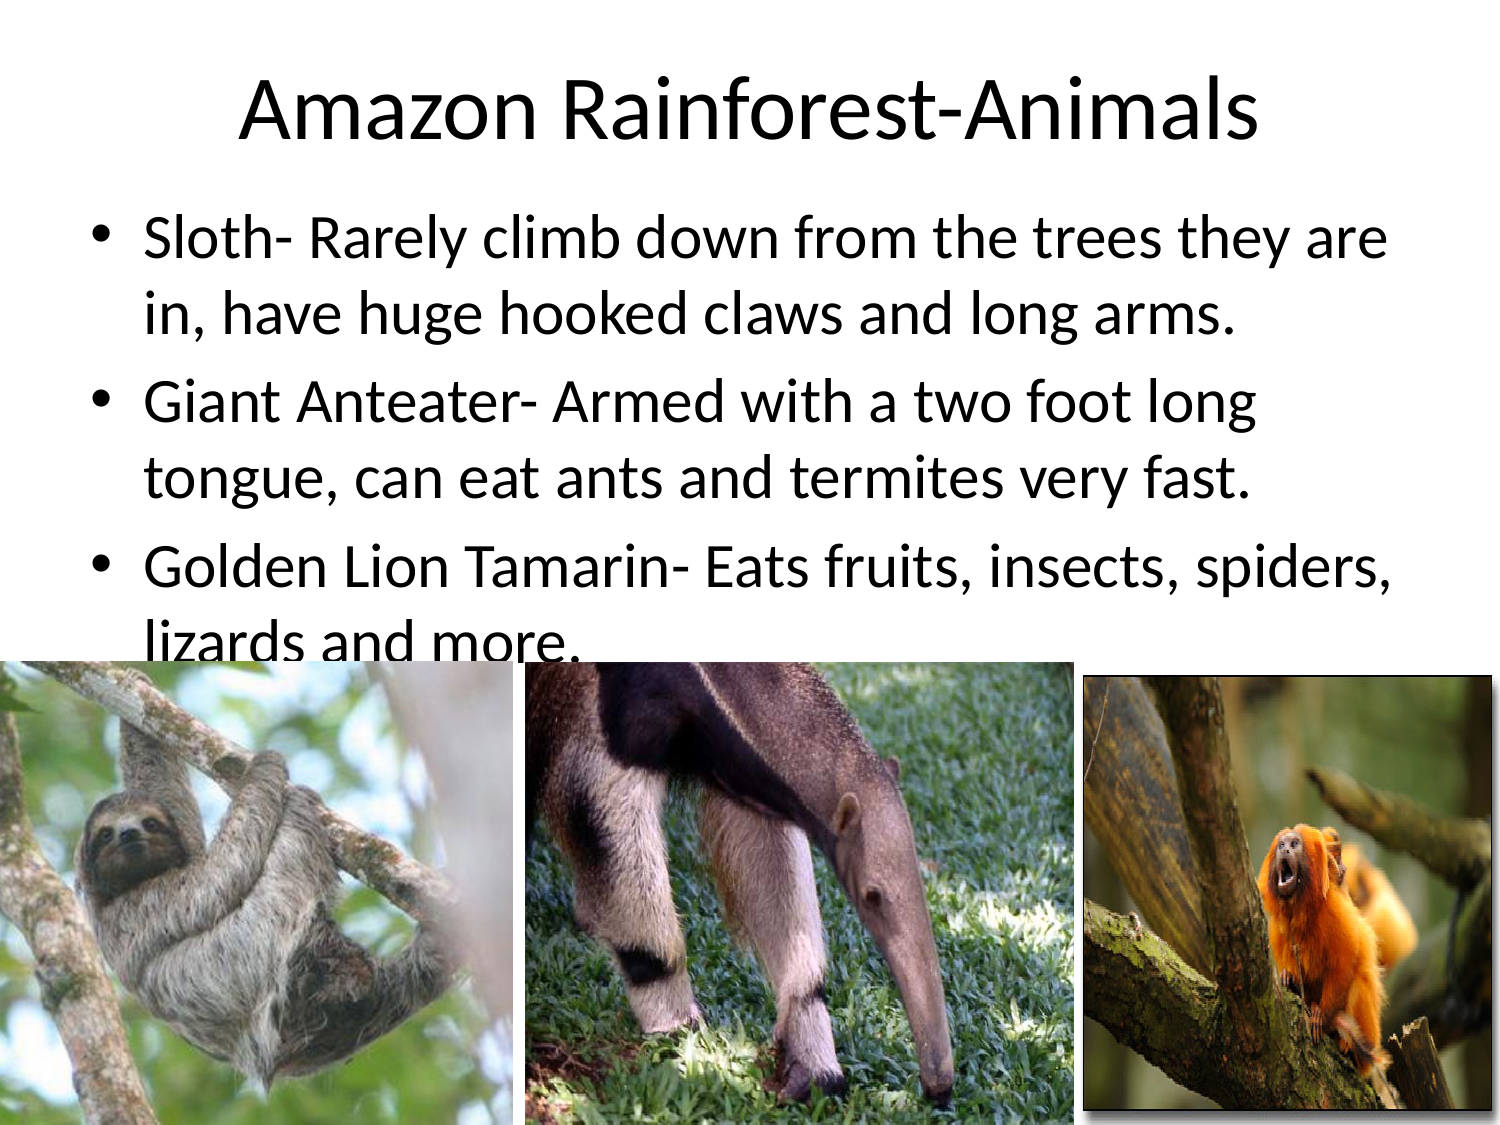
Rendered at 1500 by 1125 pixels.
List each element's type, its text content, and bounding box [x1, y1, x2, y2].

picture [0, 661, 513, 1125]
list Sloth- Rarely climb down from the trees they are in, have huge hooked claws and long arms. Giant Anteater- Armed with a two foot long tongue, can eat ants and termites very fast. Golden Lion Tamarin- Eats fruits, insects, spiders, lizards and more. [75, 187, 1425, 688]
picture [524, 662, 1500, 1125]
title Amazon Rainforest-Animals [75, 37, 1425, 168]
